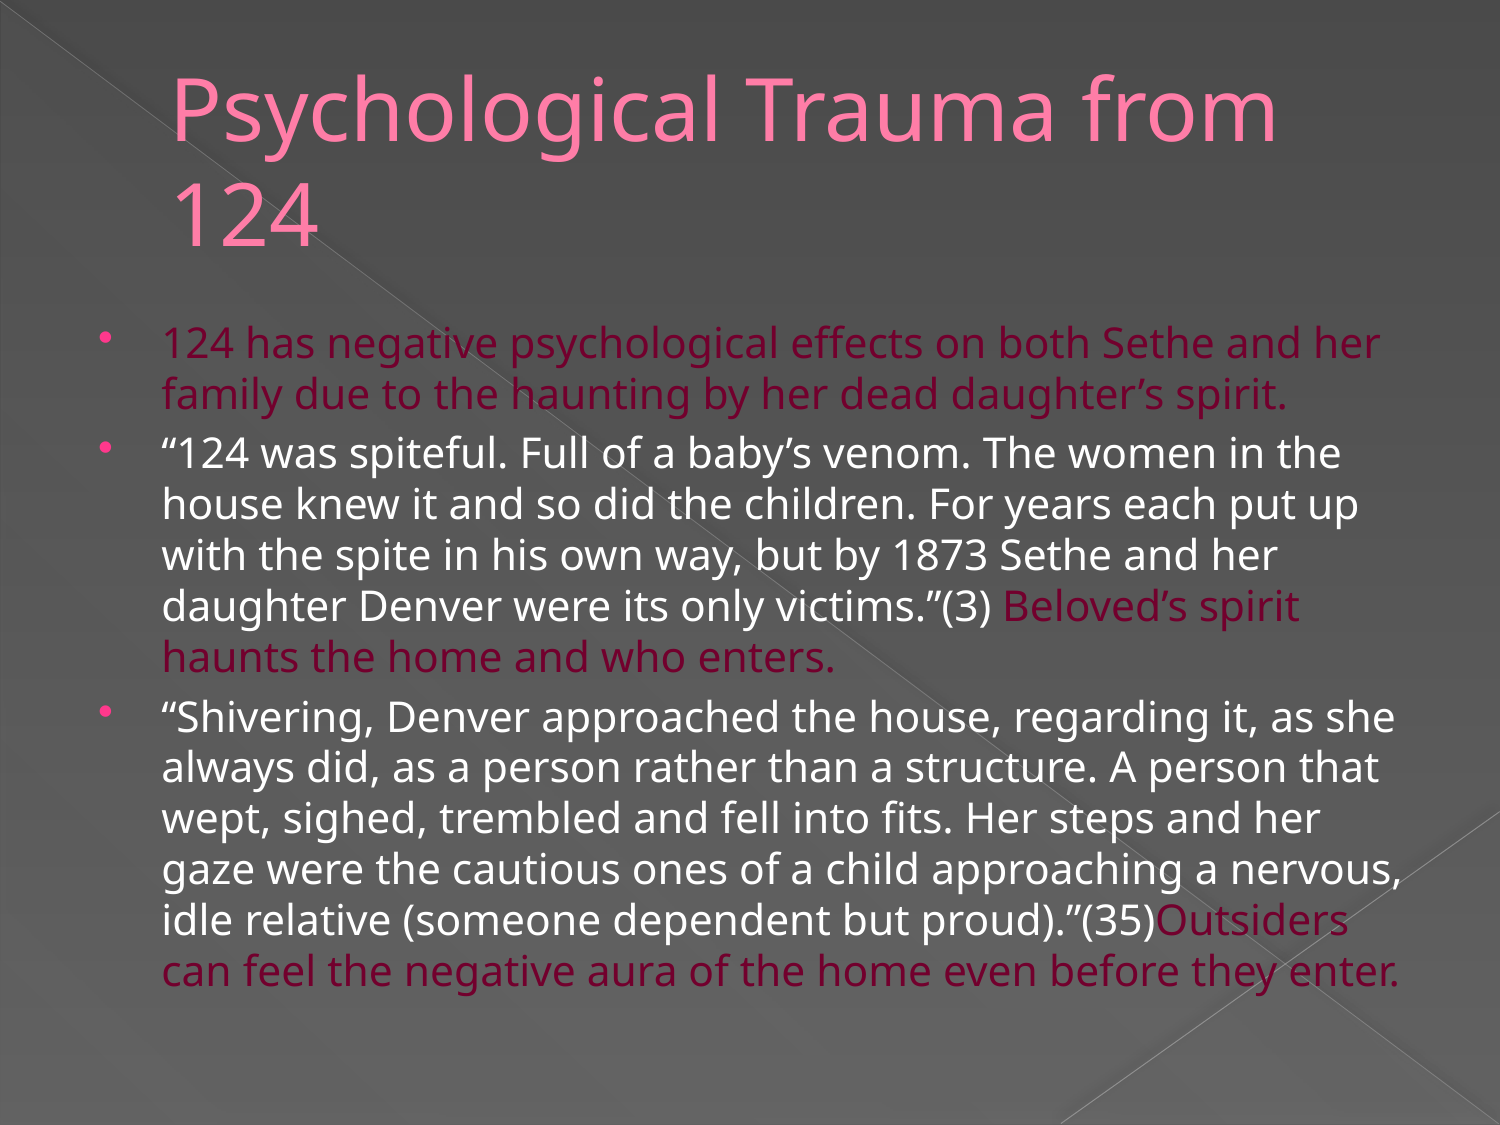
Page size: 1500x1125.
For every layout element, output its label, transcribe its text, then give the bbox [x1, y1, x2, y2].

list 124 has negative psychological effects on both Sethe and her family due to the haunting by her dead daughter’s spirit. “124 was spiteful. Full of a baby’s venom. The women in the house knew it and so did the children. For years each put up with the spite in his own way, but by 1873 Sethe and her daughter Denver were its only victims.”(3) Beloved’s spirit haunts the home and who enters. “Shivering, Denver approached the house, regarding it, as she always did, as a person rather than a structure. A person that wept, sighed, trembled and fell into fits. Her steps and her gaze were the cautious ones of a child approaching a nervous, idle relative (someone dependent but proud).”(35)Outsiders can feel the negative aura of the home even before they enter. [75, 308, 1425, 1059]
title Psychological Trauma from 124 [75, 43, 1425, 274]
